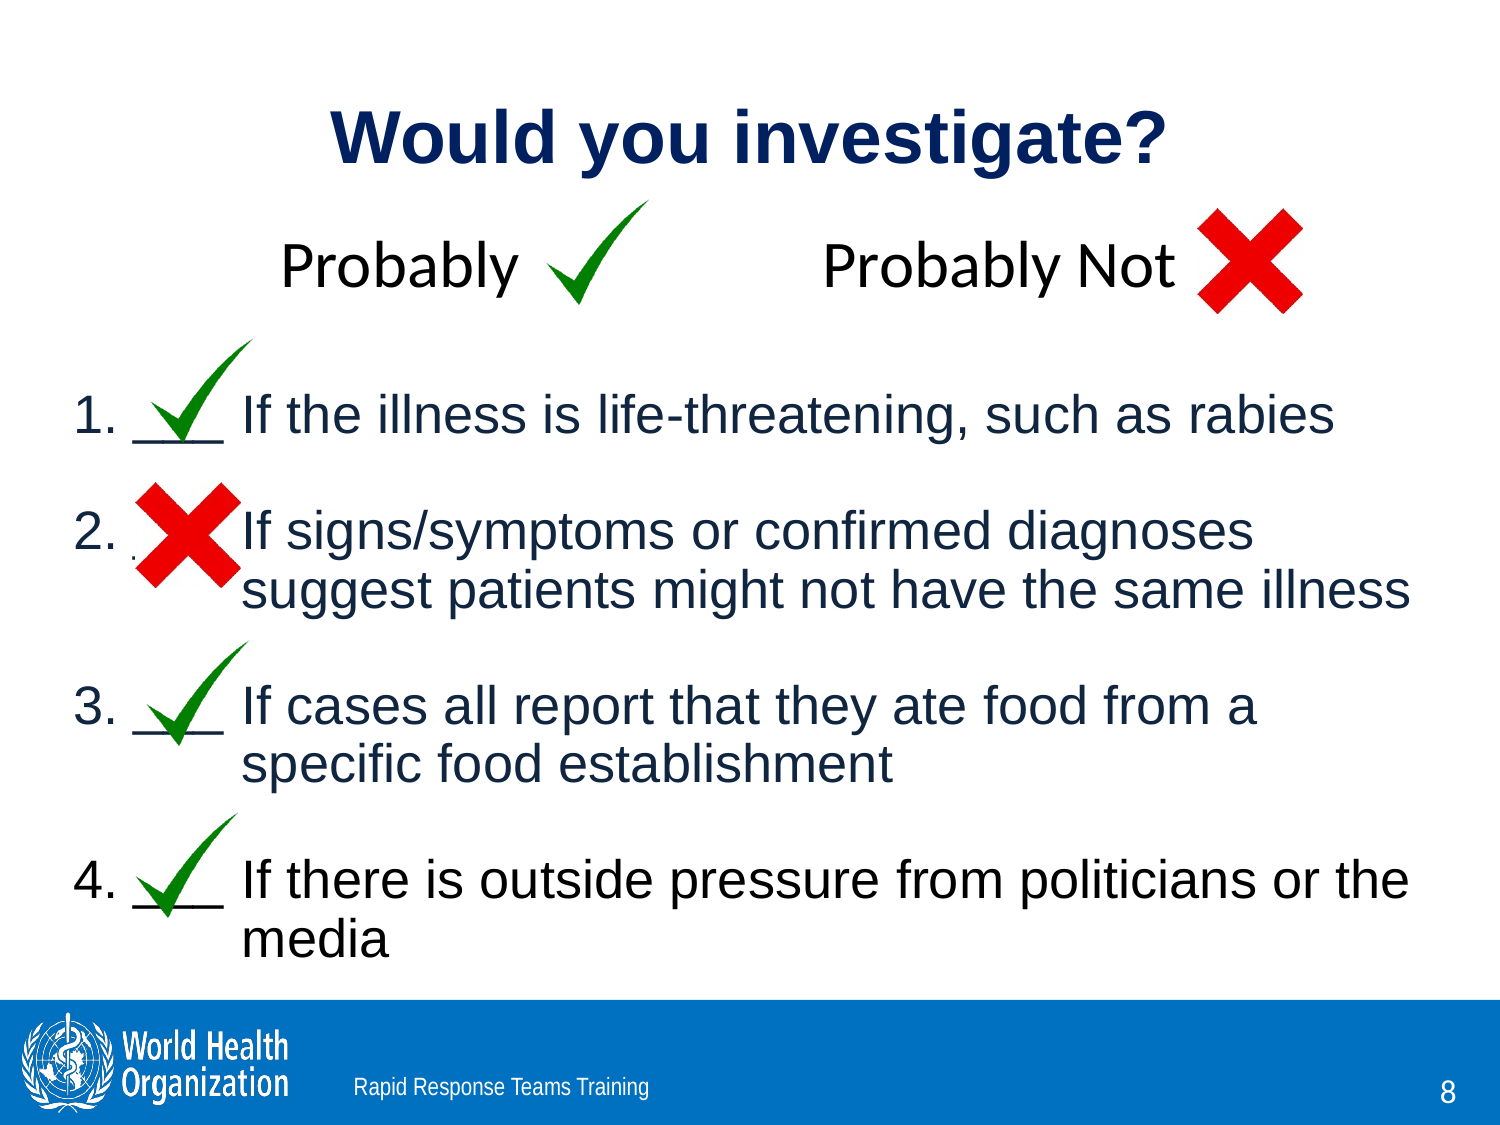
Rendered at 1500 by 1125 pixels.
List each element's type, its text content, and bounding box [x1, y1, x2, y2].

picture [21, 1012, 288, 1113]
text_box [149, 160, 1251, 362]
text_box Would you investigate? [62, 81, 1439, 244]
picture [145, 640, 249, 747]
picture [1197, 208, 1303, 314]
text_box 1. ___ If the illness is life-threatening, such as rabies 2. ___ If signs/symptoms or confirmed diagnoses suggest patients might not have the same illness 3. ___ If cases all report that they ate food from a specific food establishment 4. ___ If there is outside pressure from politicians or the media [58, 379, 1437, 1083]
picture [134, 482, 241, 589]
picture [149, 337, 253, 444]
picture [134, 812, 238, 918]
picture [545, 199, 649, 305]
